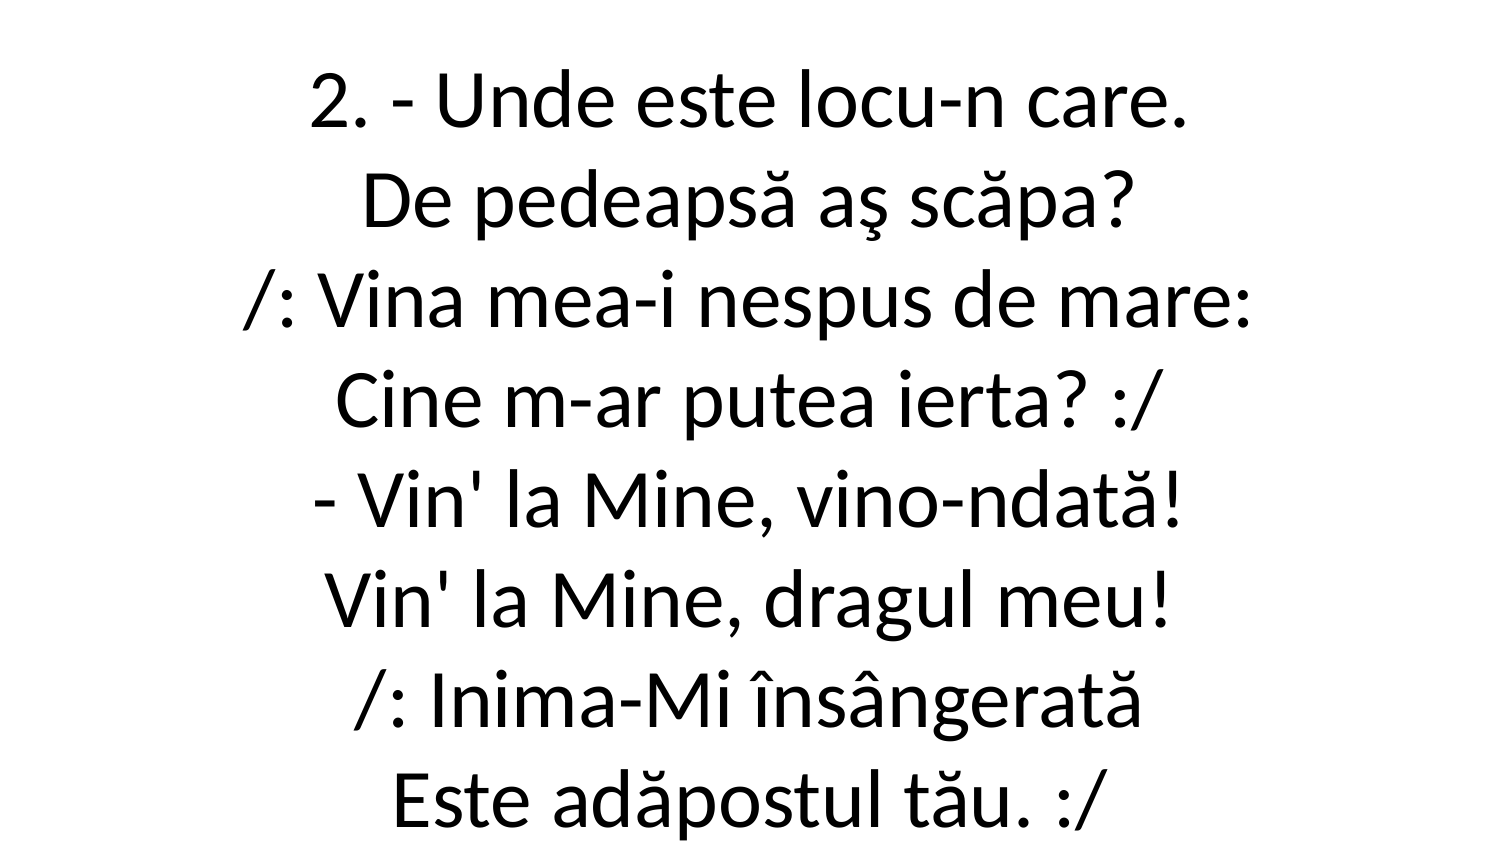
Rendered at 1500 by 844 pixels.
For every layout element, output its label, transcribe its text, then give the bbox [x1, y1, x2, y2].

text_box 2. - Unde este locu-n care. De pedeapsă aş scăpa? /: Vina mea-i nespus de mare: Cine m-ar putea ierta? :/ - Vin' la Mine, vino-ndată! Vin' la Mine, dragul meu! /: Inima-Mi însângerată Este adăpostul tău. :/ [229, 0, 1271, 844]
